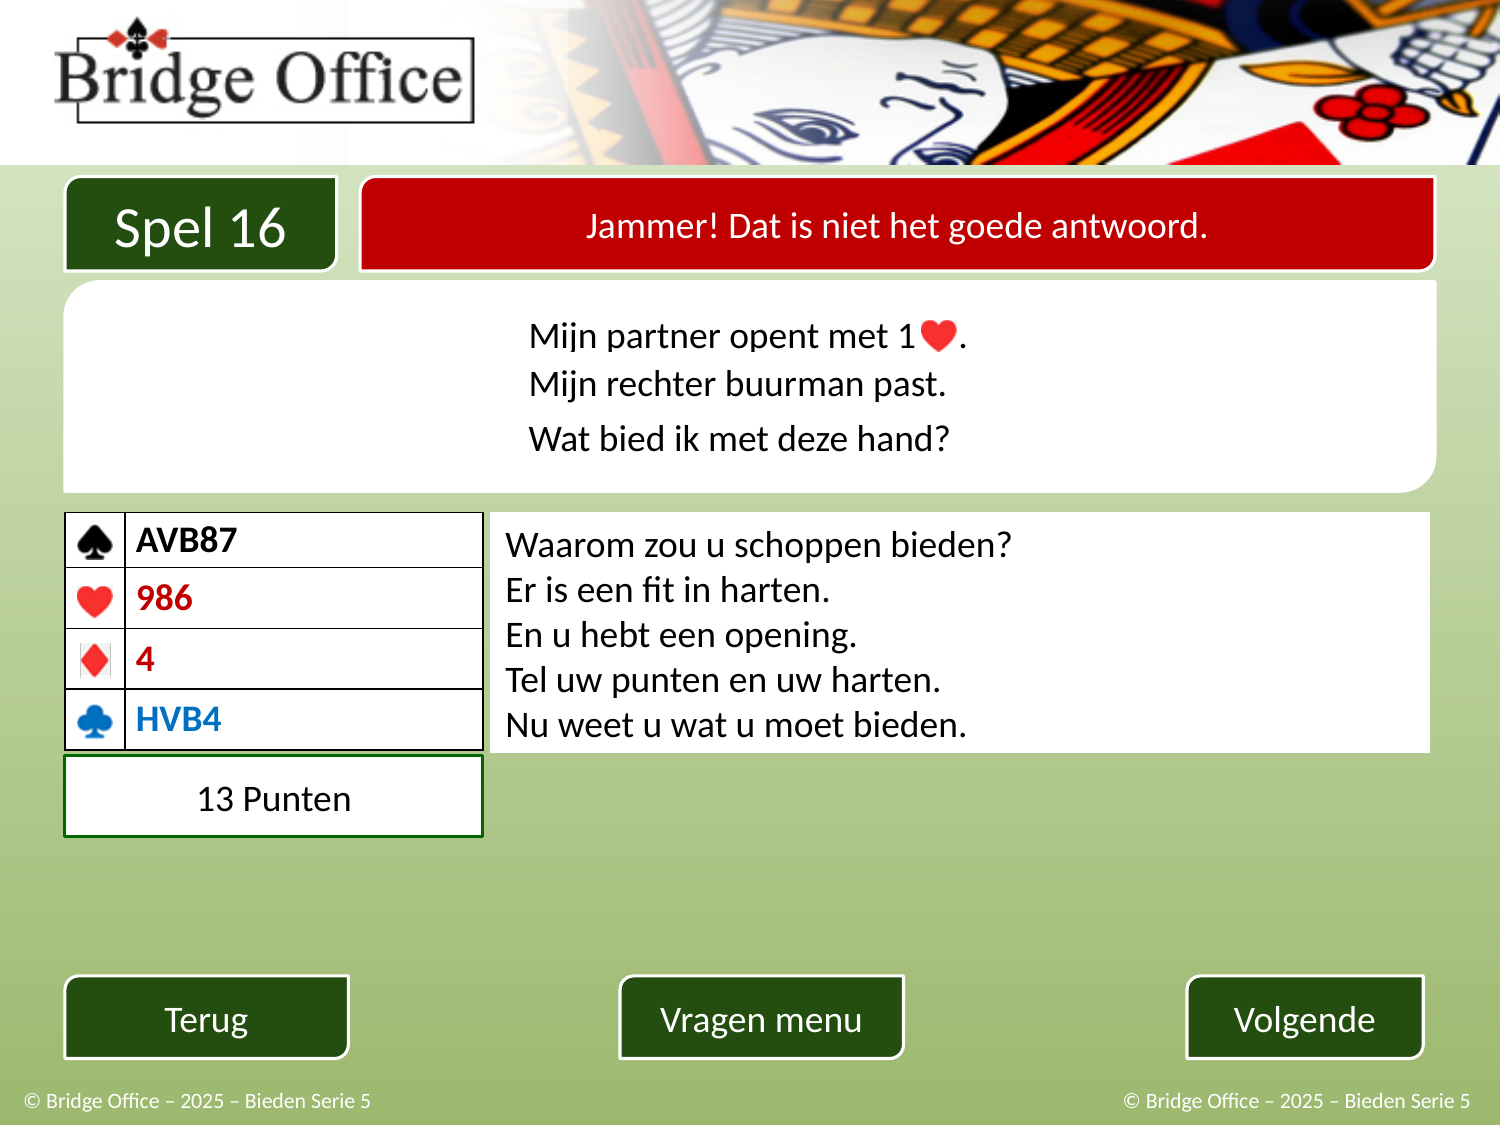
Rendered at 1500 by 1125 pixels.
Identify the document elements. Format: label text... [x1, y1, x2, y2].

picture [920, 320, 957, 353]
table_cell 4 [126, 629, 482, 688]
text_box 13 Punten [63, 754, 484, 838]
text_box Mijn rechter buurman past. [513, 352, 987, 406]
table_header AVB87 [126, 513, 482, 567]
text_box Terug [63, 974, 350, 1061]
text_box Wat bied ik met deze hand? [513, 406, 987, 467]
picture [0, 0, 1500, 166]
text_box Vragen menu [618, 974, 906, 1061]
text_box © Bridge Office – 2025 – Bieden Serie 5 [1107, 1079, 1500, 1121]
text_box Mijn partner opent met 1 . [513, 303, 1022, 364]
picture [77, 585, 113, 618]
text_box Jammer! Dat is niet het goede antwoord. [358, 179, 1437, 273]
table_cell [66, 568, 124, 628]
picture [77, 703, 113, 740]
table_cell [66, 629, 124, 688]
text_box Waarom zou u schoppen bieden? Er is een fit in harten. En u hebt een opening. Tel uw punten en uw harten. Nu weet u wat u moet bieden. [490, 512, 1430, 753]
table_cell [66, 690, 124, 749]
table_cell 986 [126, 568, 482, 628]
text_box [63, 280, 1437, 493]
text_box Spel 16 [63, 179, 339, 273]
picture [77, 524, 113, 561]
text_box Volgende [1185, 974, 1425, 1061]
table_header [66, 513, 124, 567]
text_box © Bridge Office – 2025 – Bieden Serie 5 [8, 1079, 393, 1121]
picture [77, 643, 113, 679]
table_cell HVB4 [126, 690, 482, 749]
